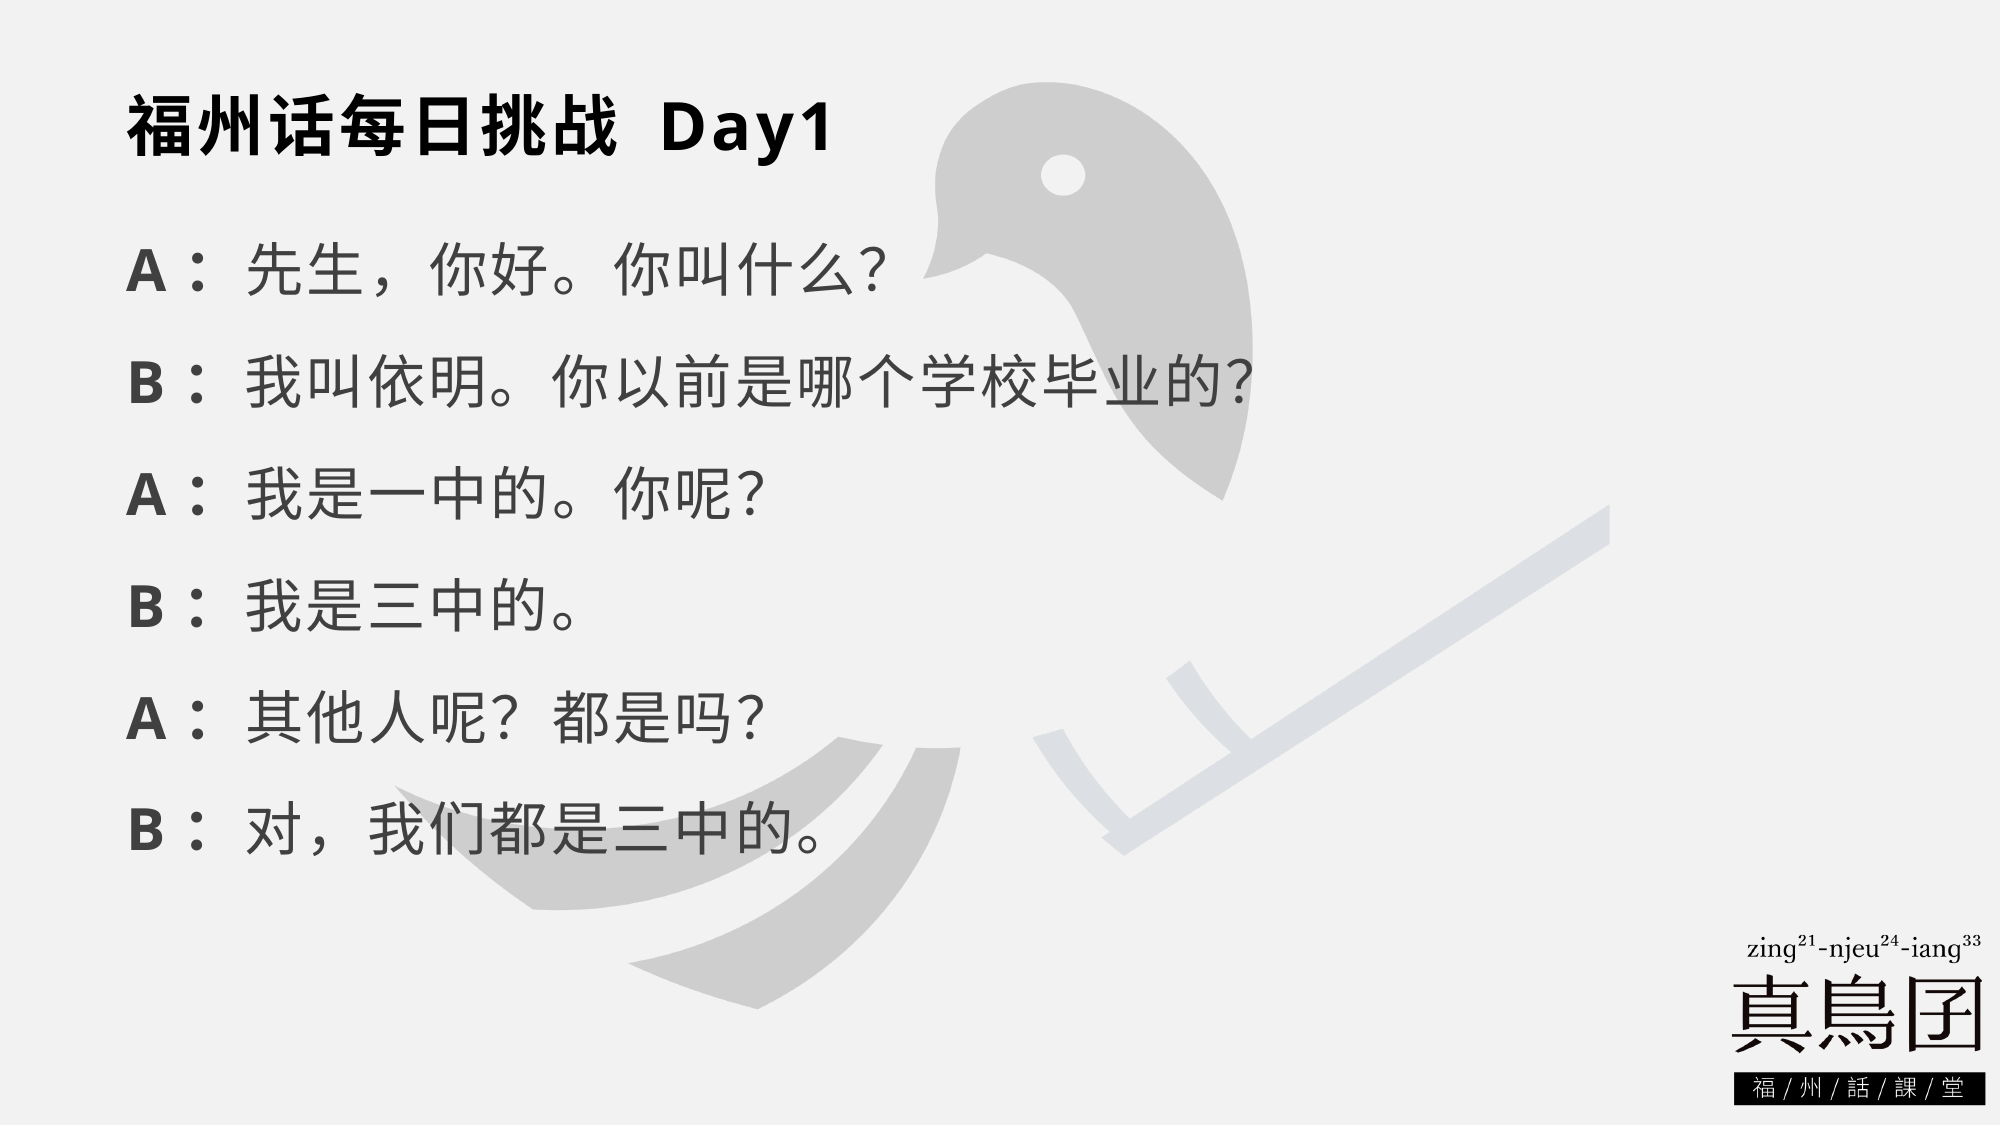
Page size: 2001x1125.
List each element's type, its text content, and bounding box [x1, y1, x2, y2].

list A：先生，你好。你叫什么？ B：我叫依明。你以前是哪个学校毕业的？ A：我是一中的。你呢？ B：我是三中的。 A：其他人呢？都是吗？ B：对，我们都是三中的。 [109, 212, 1891, 1040]
picture [1681, 846, 2001, 1125]
title 福州话每日挑战 Day1 [109, 70, 1891, 178]
